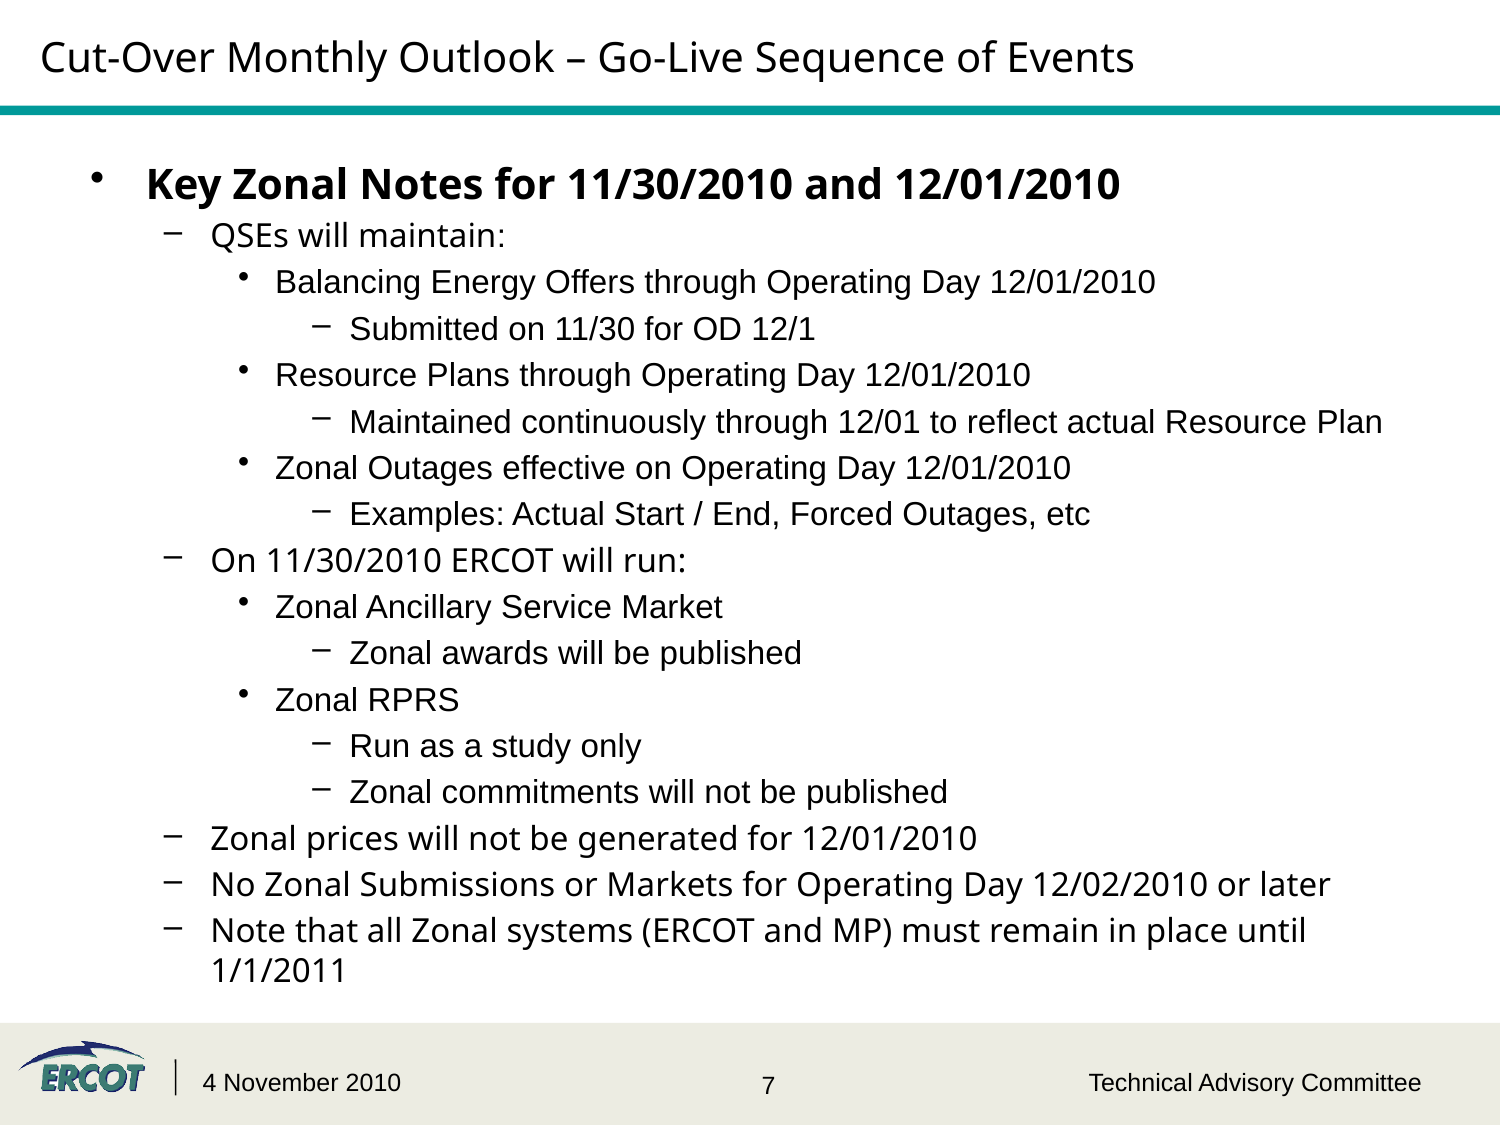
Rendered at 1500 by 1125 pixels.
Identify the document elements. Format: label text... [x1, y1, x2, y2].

list Key Zonal Notes for 11/30/2010 and 12/01/2010 QSEs will maintain: Balancing Energy Offers through Operating Day 12/01/2010 Submitted on 11/30 for OD 12/1 Resource Plans through Operating Day 12/01/2010 Maintained continuously through 12/01 to reflect actual Resource Plan Zonal Outages effective on Operating Day 12/01/2010 Examples: Actual Start / End, Forced Outages, etc On 11/30/2010 ERCOT will run: Zonal Ancillary Service Market Zonal awards will be published Zonal RPRS Run as a study only Zonal commitments will not be published Zonal prices will not be generated for 12/01/2010 No Zonal Submissions or Markets for Operating Day 12/02/2010 or later Note that all Zonal systems (ERCOT and MP) must remain in place until 1/1/2011 [74, 149, 1426, 1013]
picture [10, 1031, 151, 1111]
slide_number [187, 1059, 538, 1125]
title Cut-Over Monthly Outlook – Go-Live Sequence of Events [24, 0, 1451, 113]
footer Technical Advisory Committee [1012, 1059, 1438, 1125]
